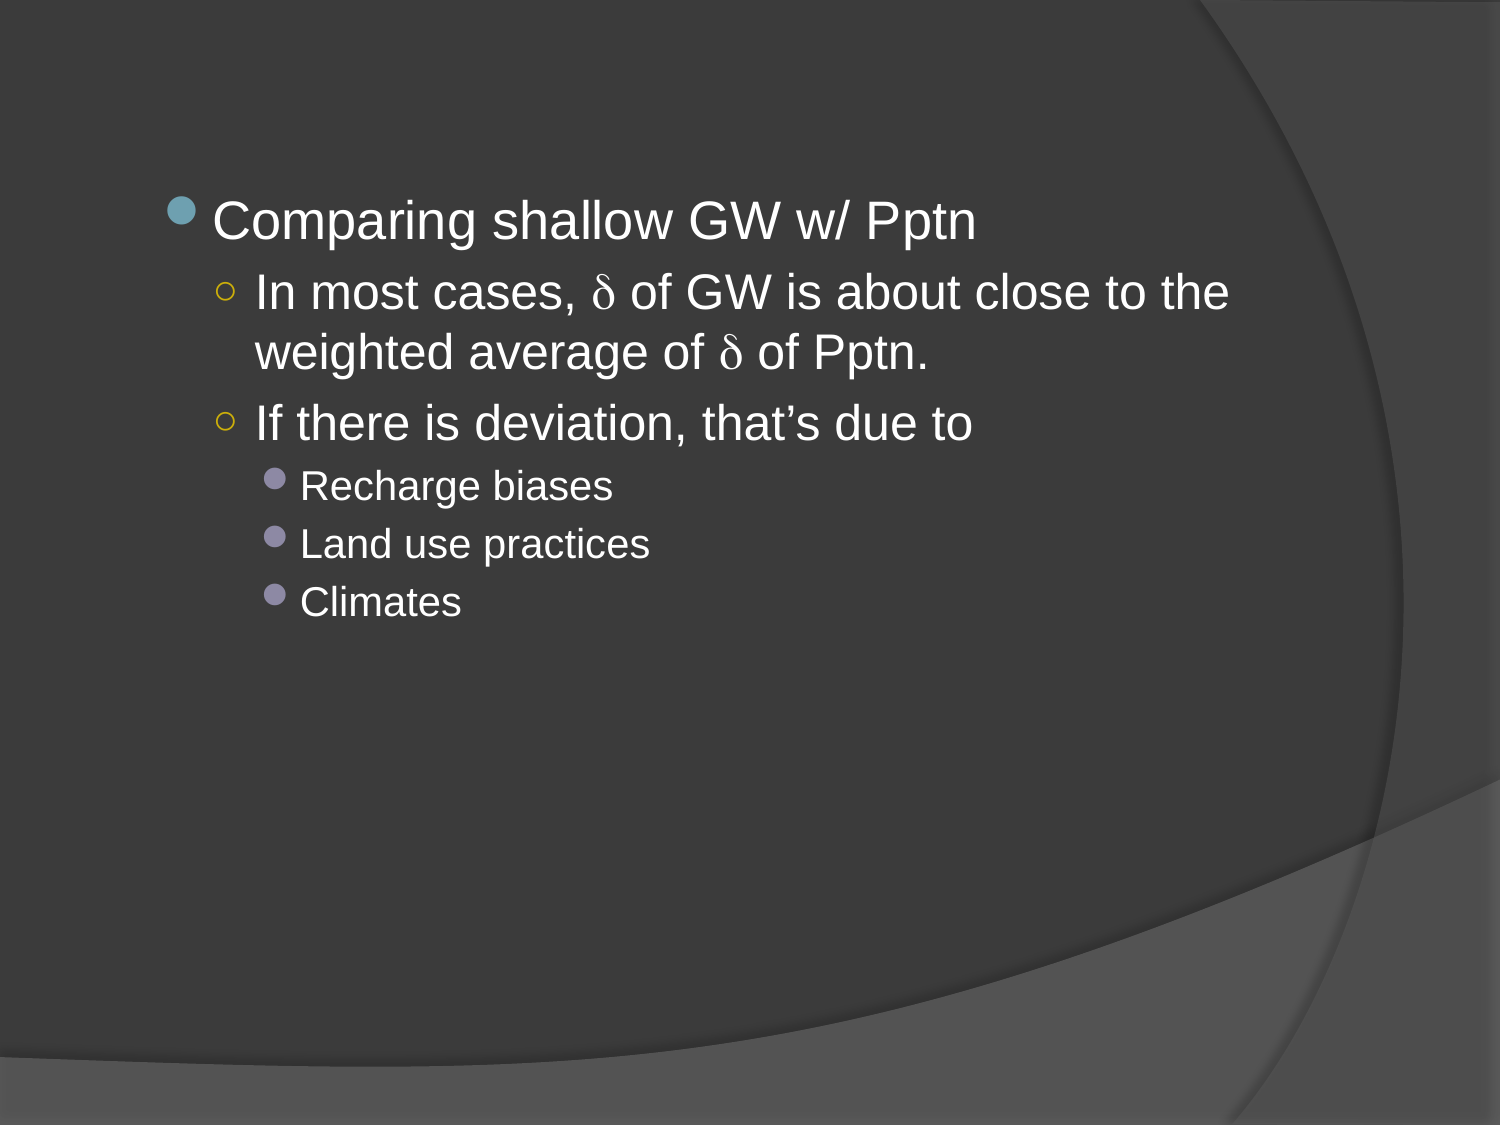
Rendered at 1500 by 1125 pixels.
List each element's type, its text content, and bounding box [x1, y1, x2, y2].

list Comparing shallow GW w/ Pptn In most cases, d of GW is about close to the weighted average of d of Pptn. If there is deviation, that’s due to Recharge biases Land use practices Climates [75, 91, 1300, 1071]
